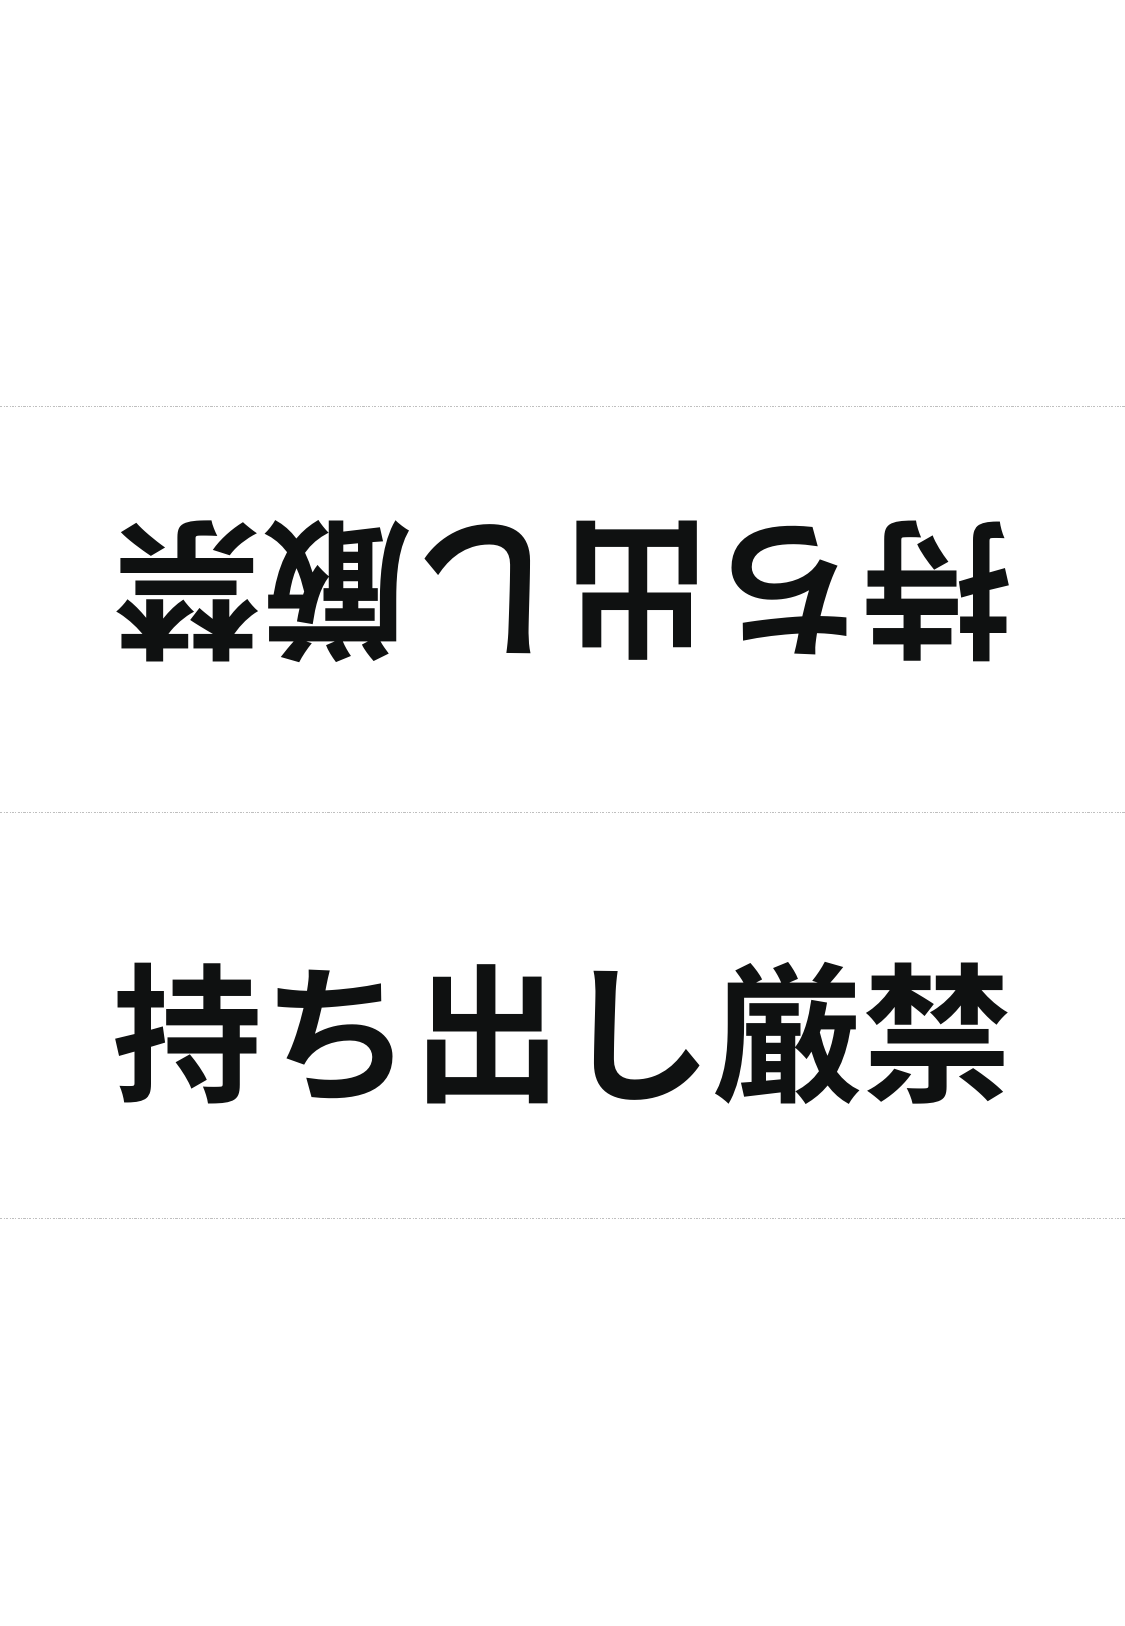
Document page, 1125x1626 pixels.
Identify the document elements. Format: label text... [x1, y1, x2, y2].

text_box 持ち出し厳禁 [97, 496, 1028, 692]
text_box 持ち出し厳禁 [97, 933, 1028, 1129]
